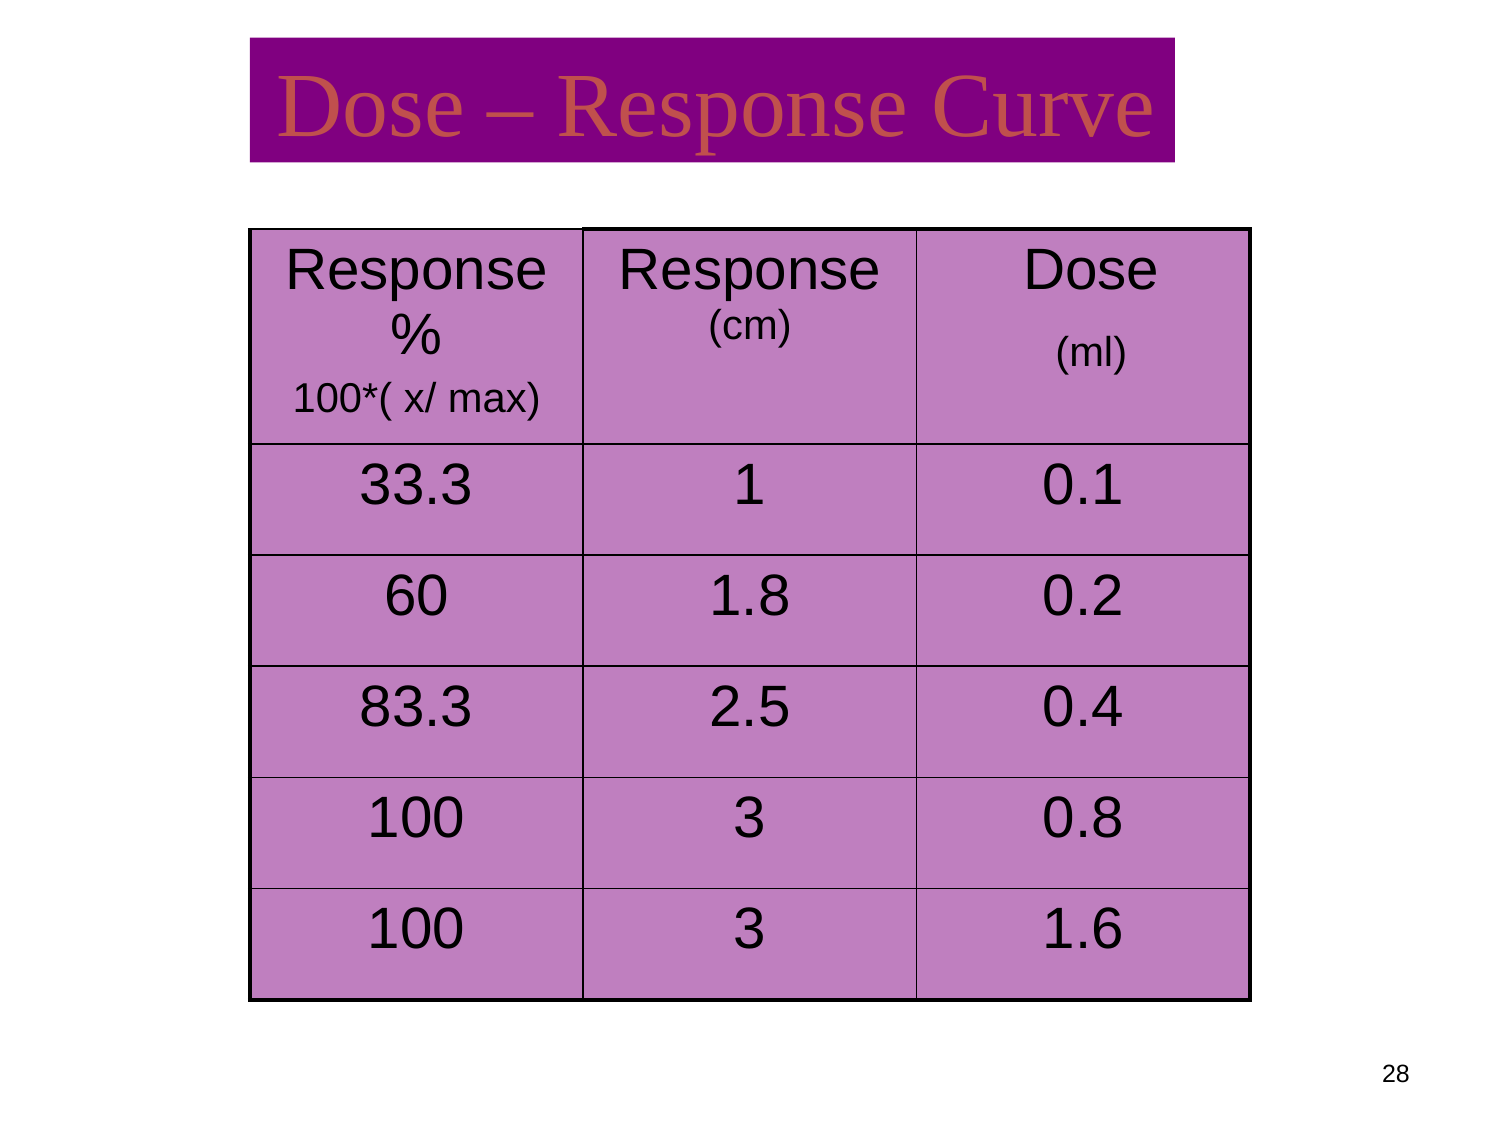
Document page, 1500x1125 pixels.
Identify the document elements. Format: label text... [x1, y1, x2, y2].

text_box [249, 37, 261, 163]
table_cell 3 [584, 778, 916, 888]
table_cell 33.3 [252, 445, 582, 554]
table_cell 0.1 [917, 445, 1248, 554]
table_header Response % (x/ max )*100 [252, 230, 582, 443]
table_cell 100 [252, 778, 582, 888]
table_cell 2.5 [584, 667, 916, 777]
table_cell 3 [584, 889, 916, 998]
table_cell 100 [252, 889, 582, 998]
table_cell 0.2 [917, 556, 1248, 665]
table_header Response (cm) [584, 231, 916, 443]
table_cell 1.6 [917, 889, 1248, 998]
table_cell 0.8 [917, 778, 1248, 888]
table_cell 0.4 [917, 667, 1248, 777]
table_header Dose (ml) [917, 231, 1248, 443]
table_cell 60 [252, 556, 582, 665]
text_box Dose – Response Curve [261, 37, 1189, 163]
table_cell 1 [584, 445, 916, 554]
table_cell 1.8 [584, 556, 916, 665]
table_cell 83.3 [252, 667, 582, 777]
slide_number 28 [1074, 1042, 1425, 1103]
